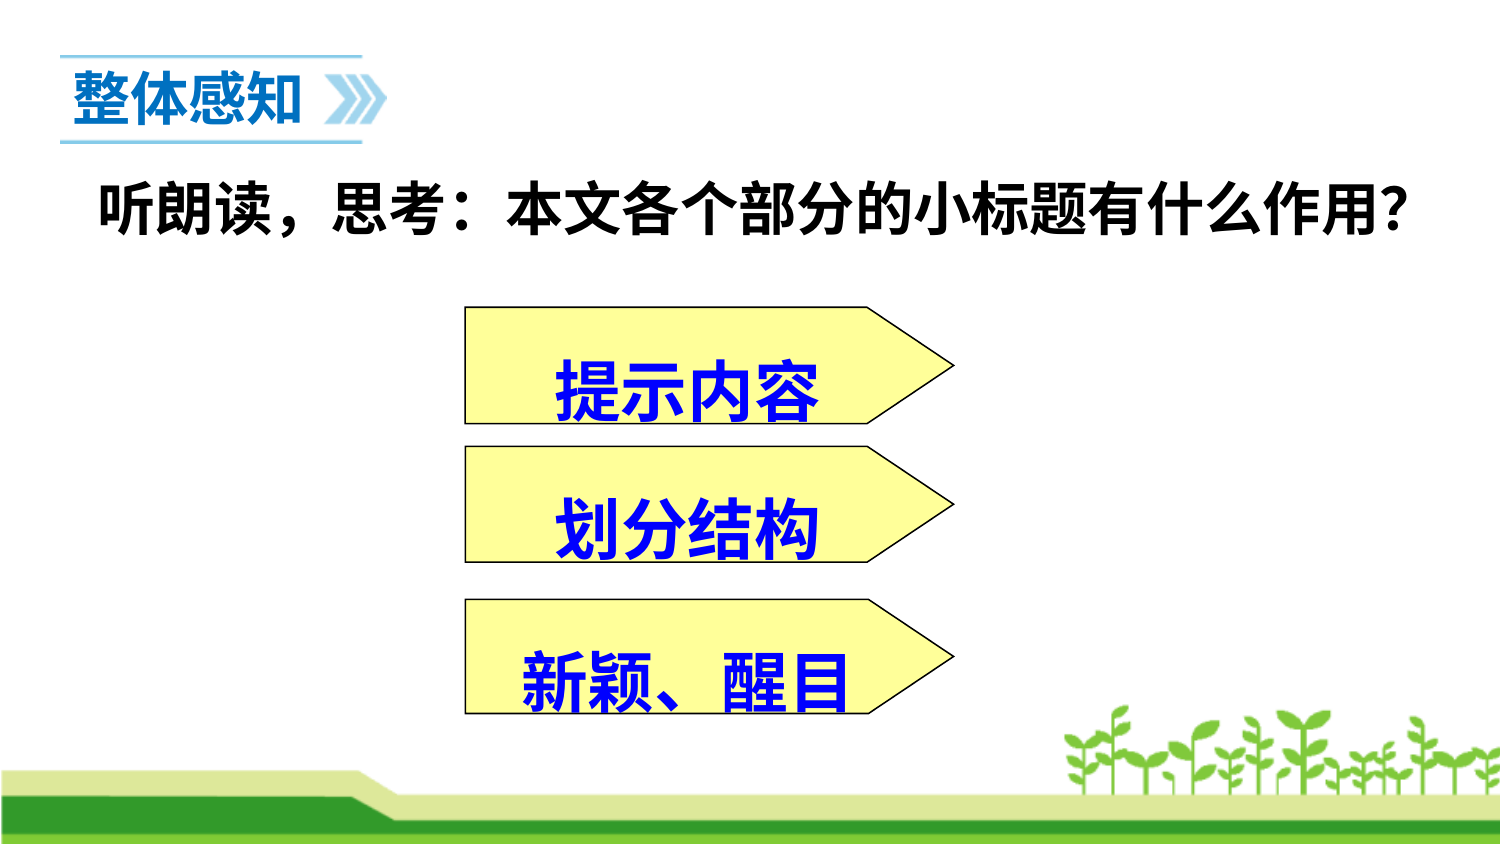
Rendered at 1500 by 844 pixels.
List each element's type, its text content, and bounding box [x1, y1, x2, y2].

picture [0, 0, 1500, 844]
text_box 新颖、醒目 [465, 599, 954, 714]
text_box 划分结构 [465, 446, 954, 563]
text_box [47, 54, 387, 145]
text_box 提示内容 [465, 307, 954, 424]
text_box 听朗读，思考：本文各个部分的小标题有什么作用？ [82, 164, 1453, 250]
